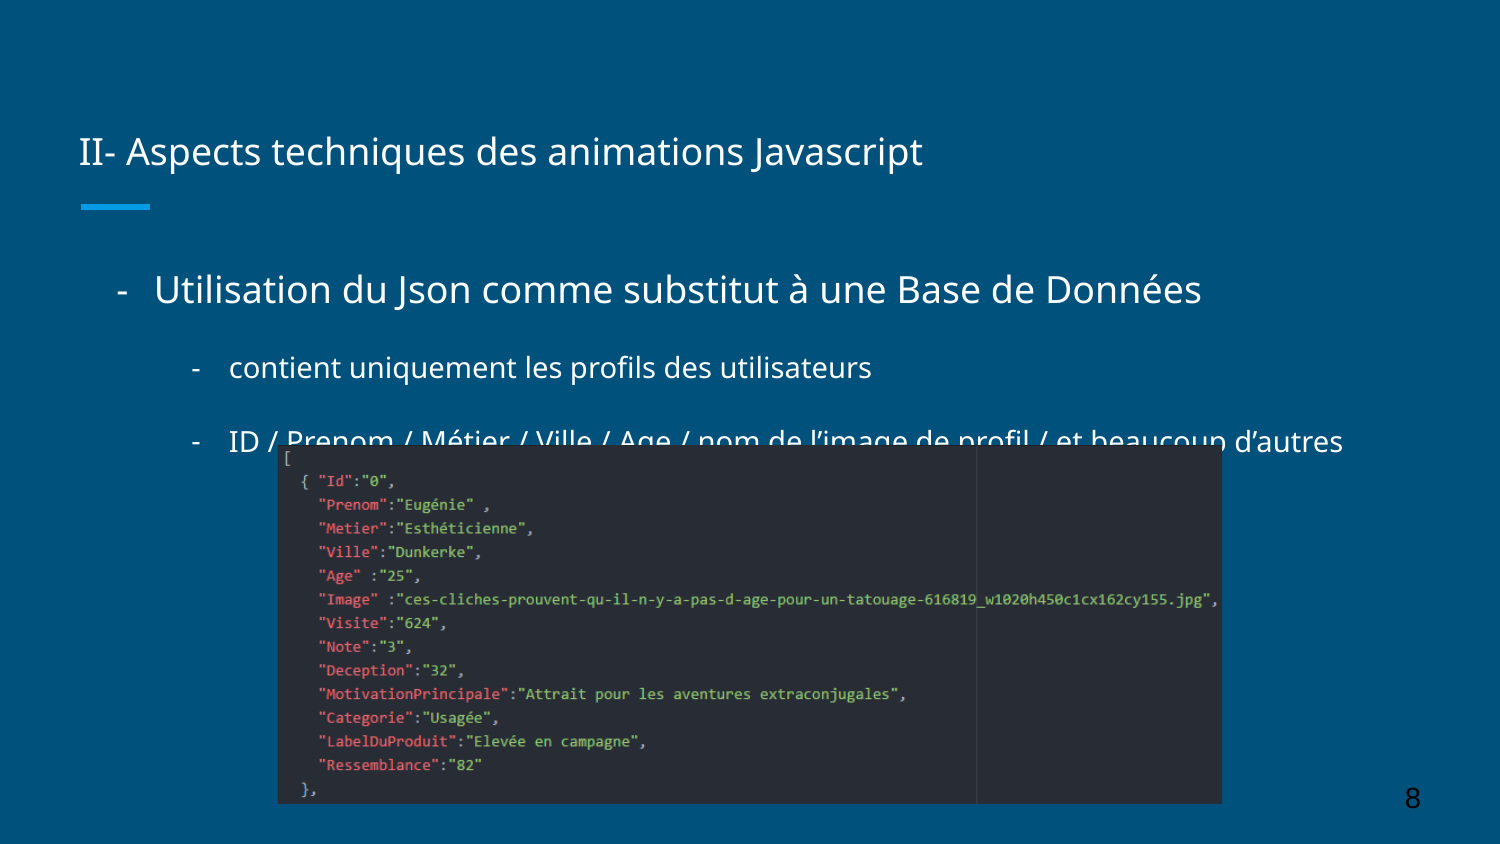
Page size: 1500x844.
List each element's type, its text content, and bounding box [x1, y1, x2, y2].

slide_number ‹#› [1389, 764, 1480, 830]
picture [279, 445, 1223, 803]
list Utilisation du Json comme substitut à une Base de Données contient uniquement les profils des utilisateurs ID / Prenom / Métier / Ville / Age / nom de l’image de profil / et beaucoup d’autres [63, 244, 1437, 750]
title II- Aspects techniques des animations Javascript [63, 75, 1437, 188]
